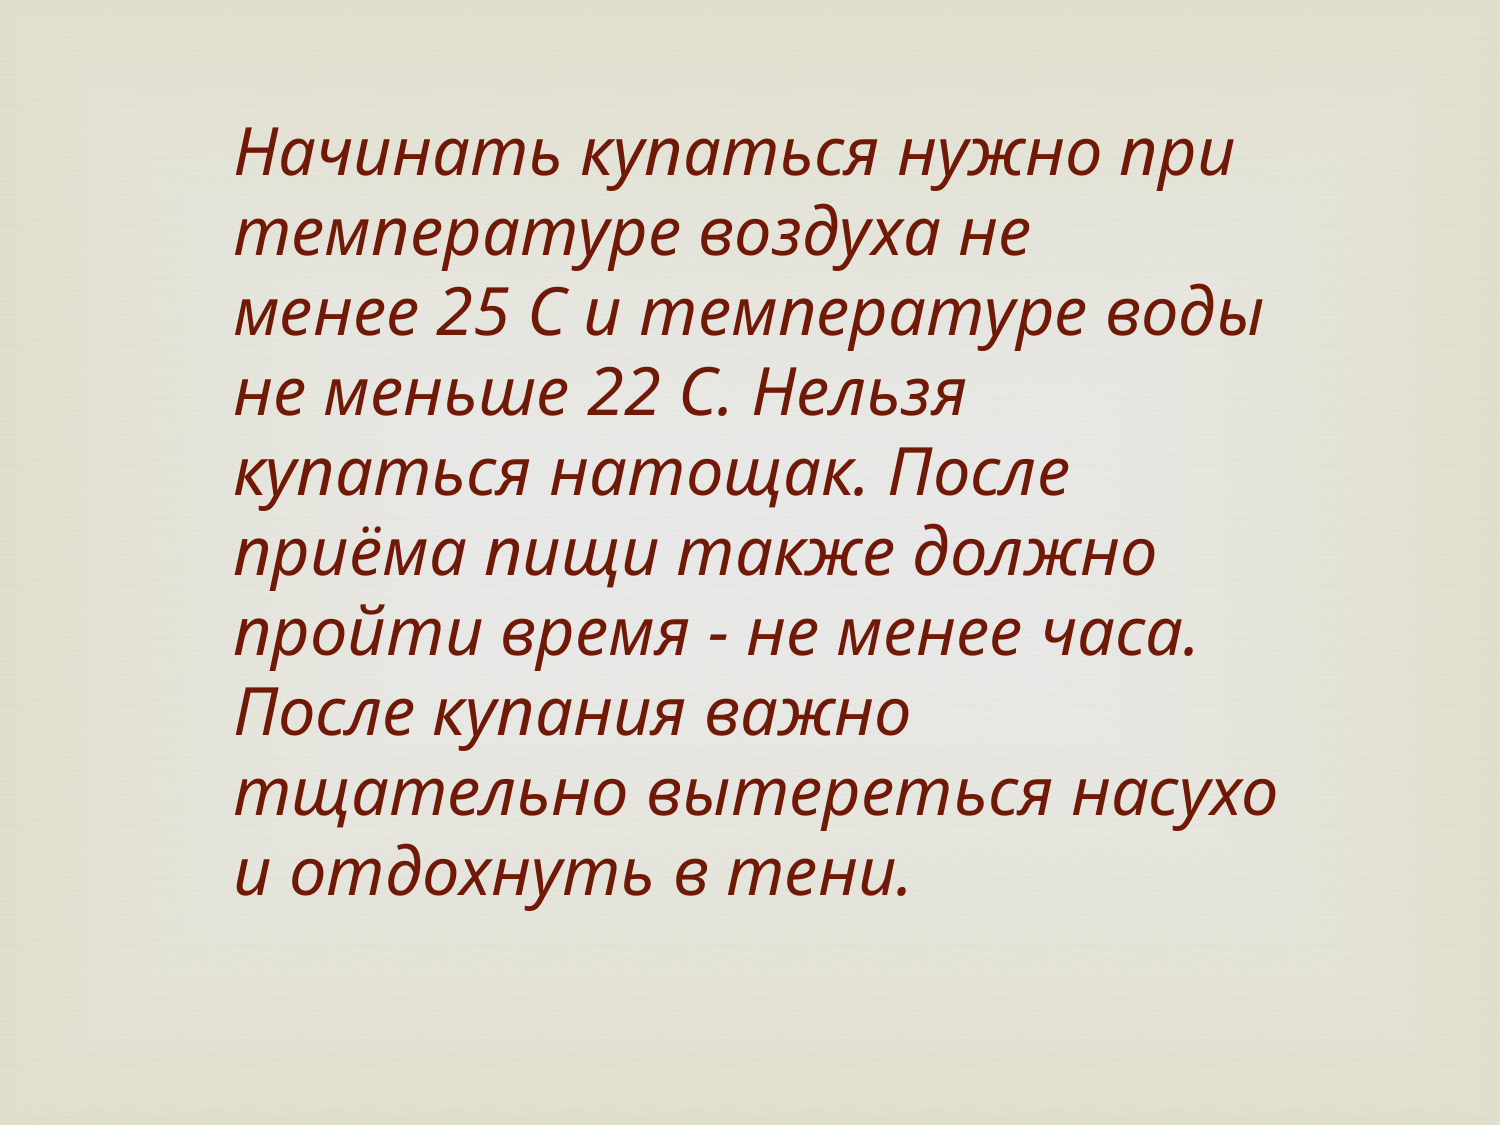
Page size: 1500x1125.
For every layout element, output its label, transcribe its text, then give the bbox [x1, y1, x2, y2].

text_box Начинать купаться нужно при температуре воздуха не менее 25 С и температуре воды не меньше 22 С. Нельзя купаться натощак. После приёма пищи также должно пройти время - не менее часа. После купания важно тщательно вытереться насухо и отдохнуть в тени. [218, 101, 1317, 917]
